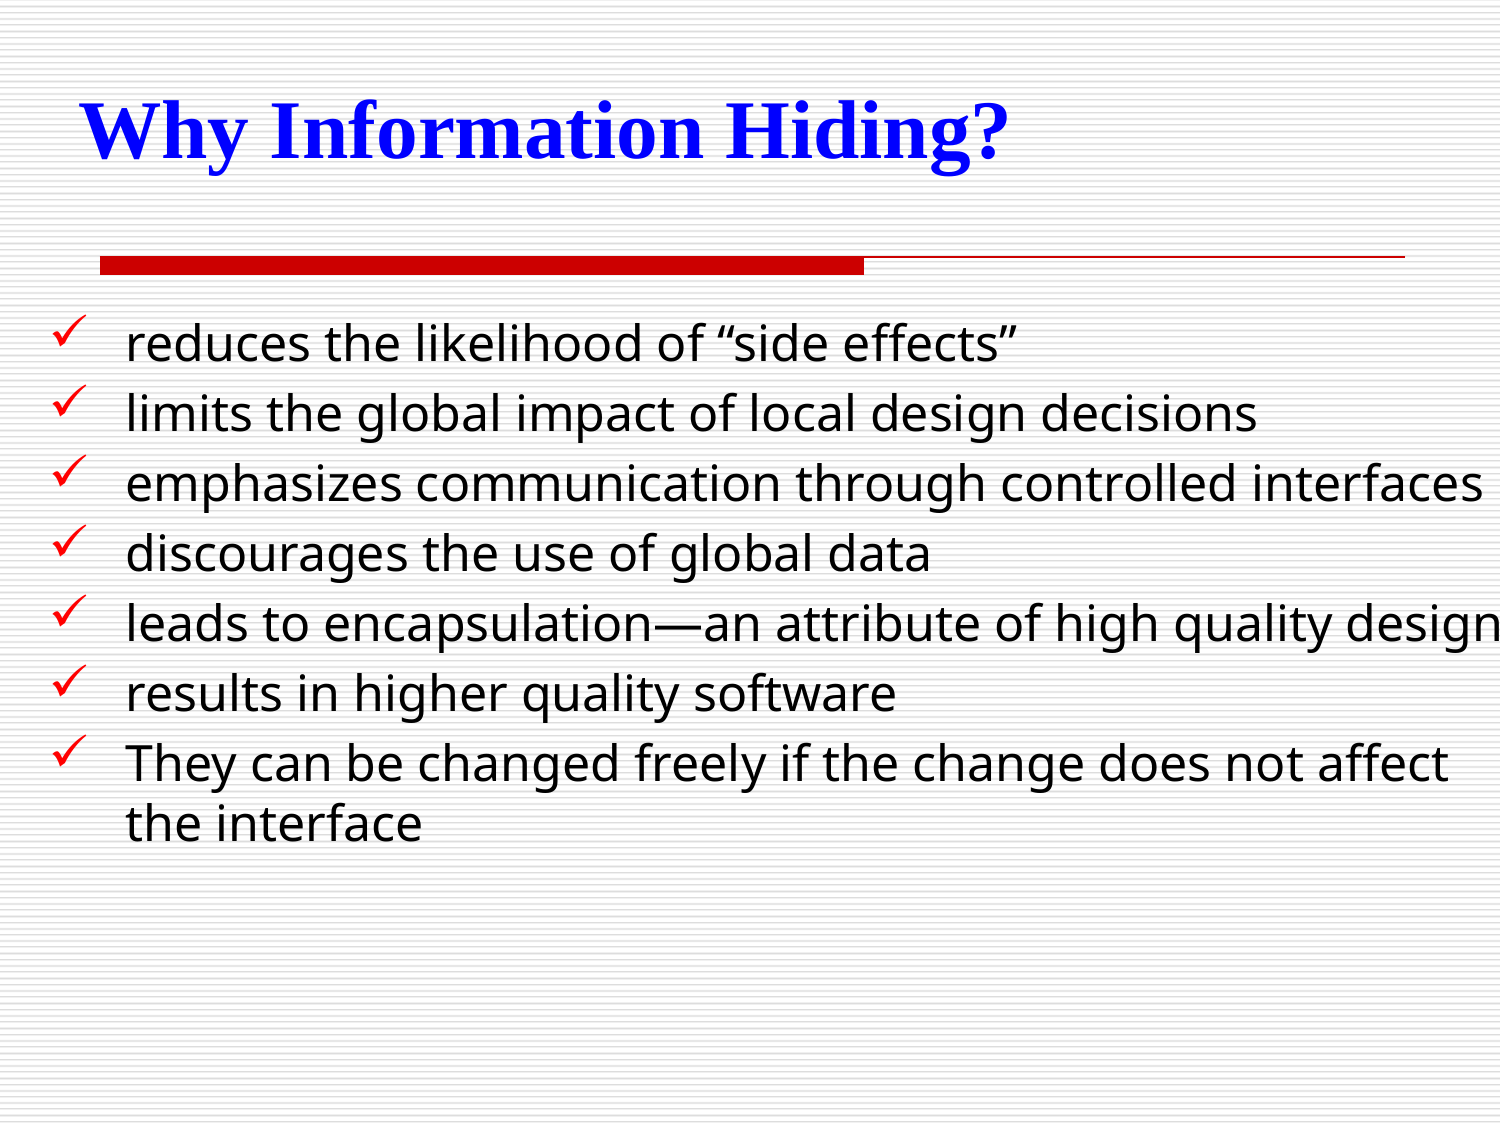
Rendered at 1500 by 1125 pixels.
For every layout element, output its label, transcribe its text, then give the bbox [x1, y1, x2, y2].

picture [0, 0, 1500, 1125]
text_box reduces the likelihood of “side effects” limits the global impact of local design decisions emphasizes communication through controlled interfaces discourages the use of global data leads to encapsulation—an attribute of high quality design results in higher quality software They can be changed freely if the change does not affect the interface [33, 304, 1500, 1125]
text_box Why Information Hiding? [63, 30, 1474, 219]
